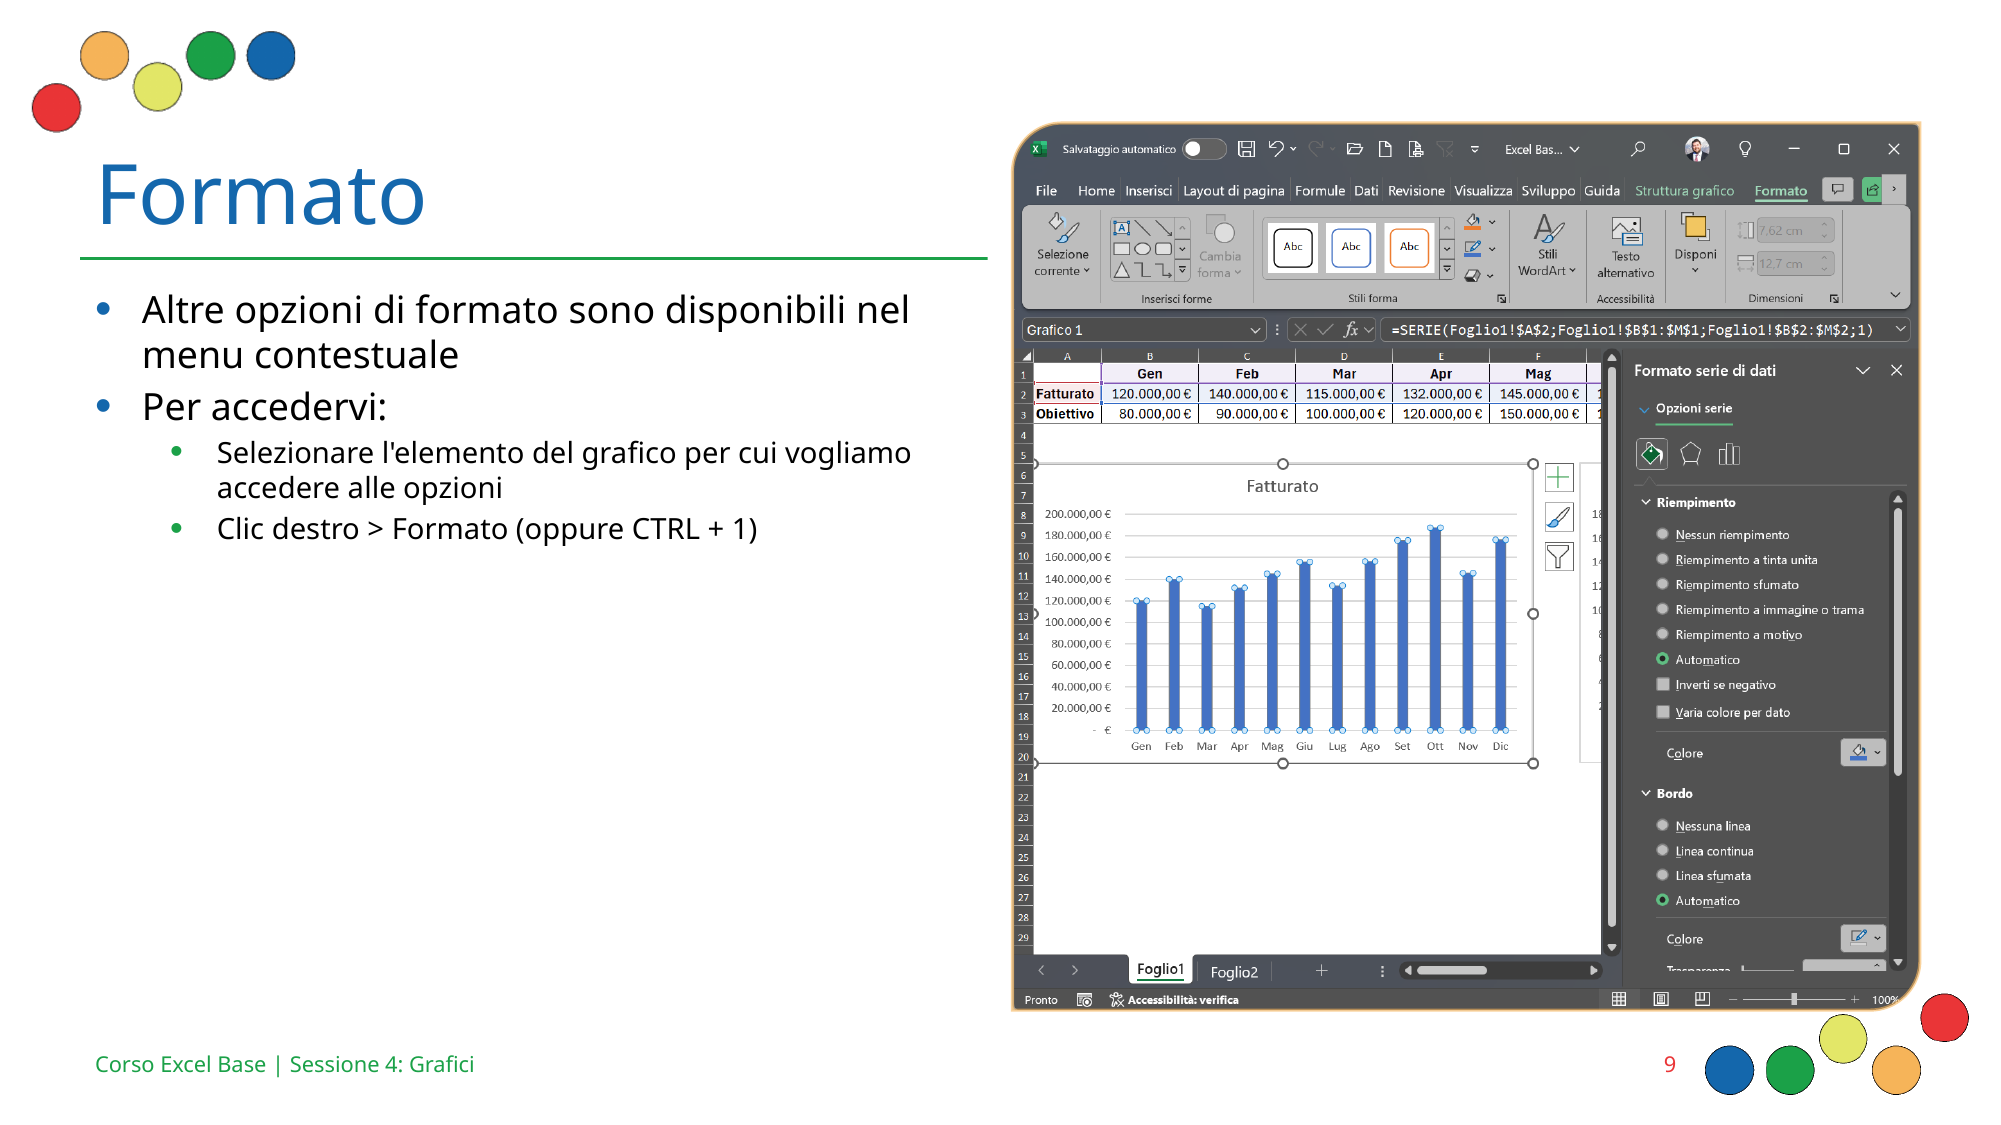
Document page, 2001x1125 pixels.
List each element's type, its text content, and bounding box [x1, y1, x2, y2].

footer Corso Excel Base | Sessione 4: Grafici [80, 1035, 1571, 1096]
list Altre opzioni di formato sono disponibili nel menu contestuale Per accedervi: Selezionare l'elemento del grafico per cui vogliamo accedere alle opzioni Clic destro > Formato (oppure CTRL + 1) [80, 278, 988, 1011]
picture [29, 30, 295, 135]
title Formato [80, 123, 988, 259]
picture [1012, 122, 1971, 1096]
slide_number 9 [1583, 1035, 1692, 1096]
